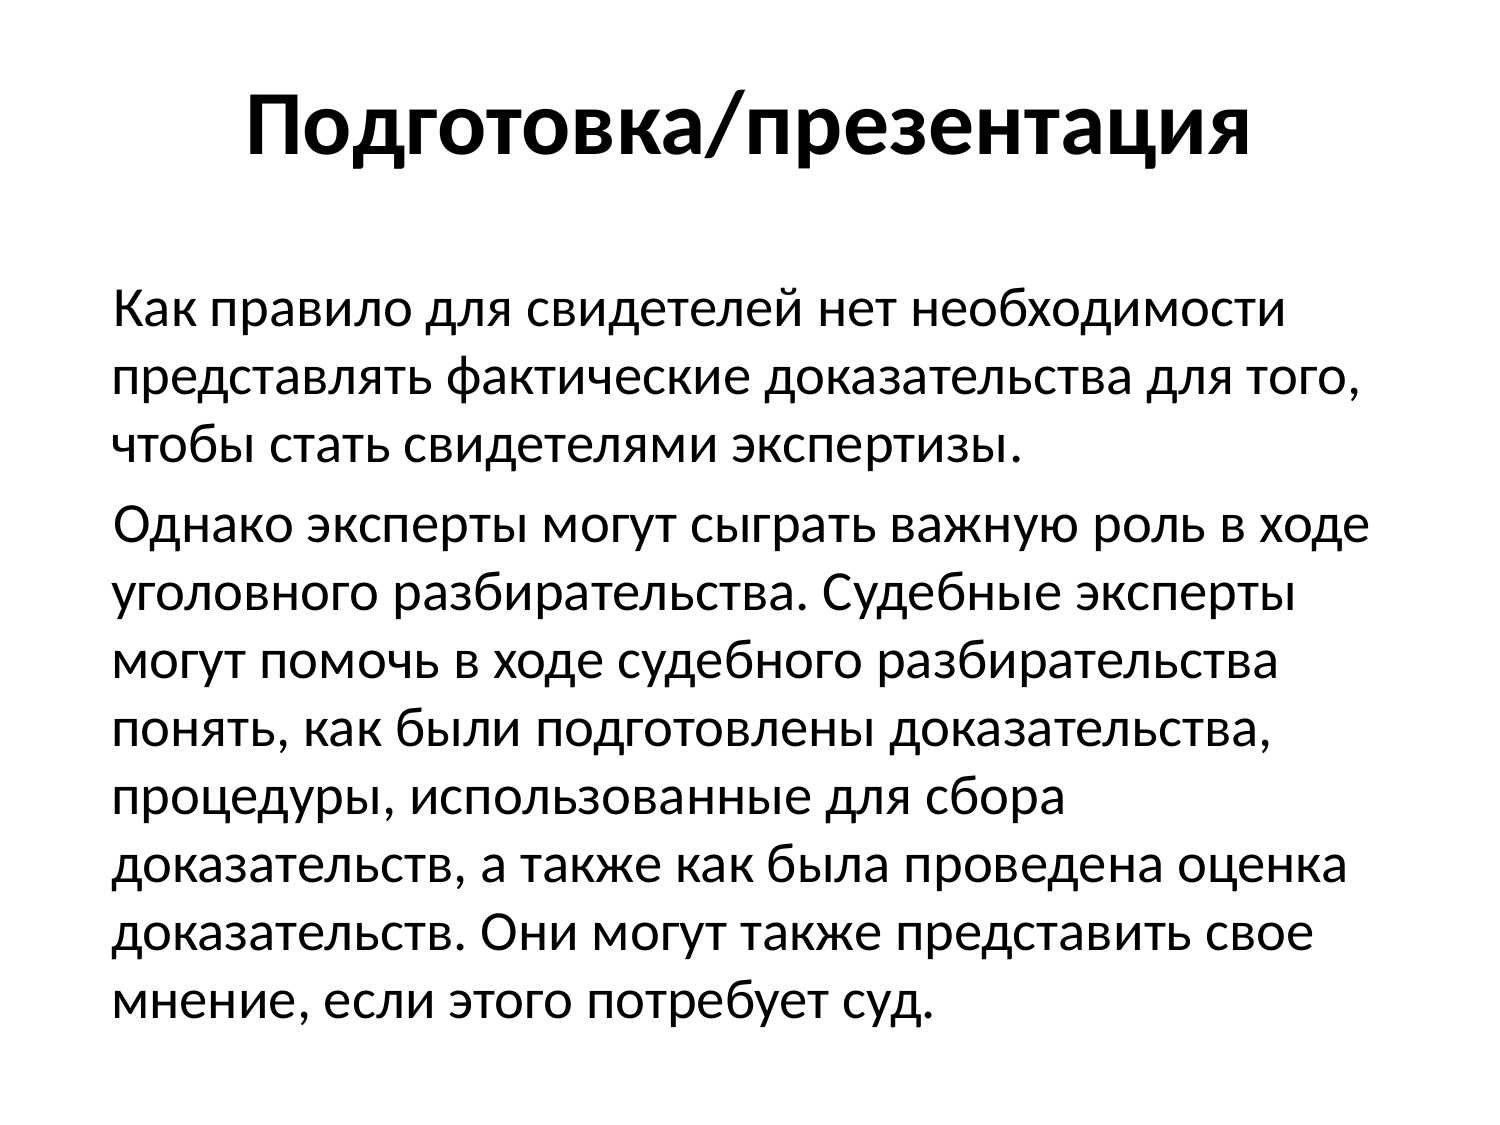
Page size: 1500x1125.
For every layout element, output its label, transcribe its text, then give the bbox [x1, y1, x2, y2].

title Подготовка/презентация [74, 44, 1426, 191]
list Как правило для свидетелей нет необходимости представлять фактические доказательства для того, чтобы стать свидетелями экспертизы. Однако эксперты могут сыграть важную роль в ходе уголовного разбирательства. Судебные эксперты могут помочь в ходе судебного разбирательства понять, как были подготовлены доказательства, процедуры, использованные для сбора доказательств, а также как была проведена оценка доказательств. Они могут также представить свое мнение, если этого потребует суд. [82, 262, 1434, 1050]
